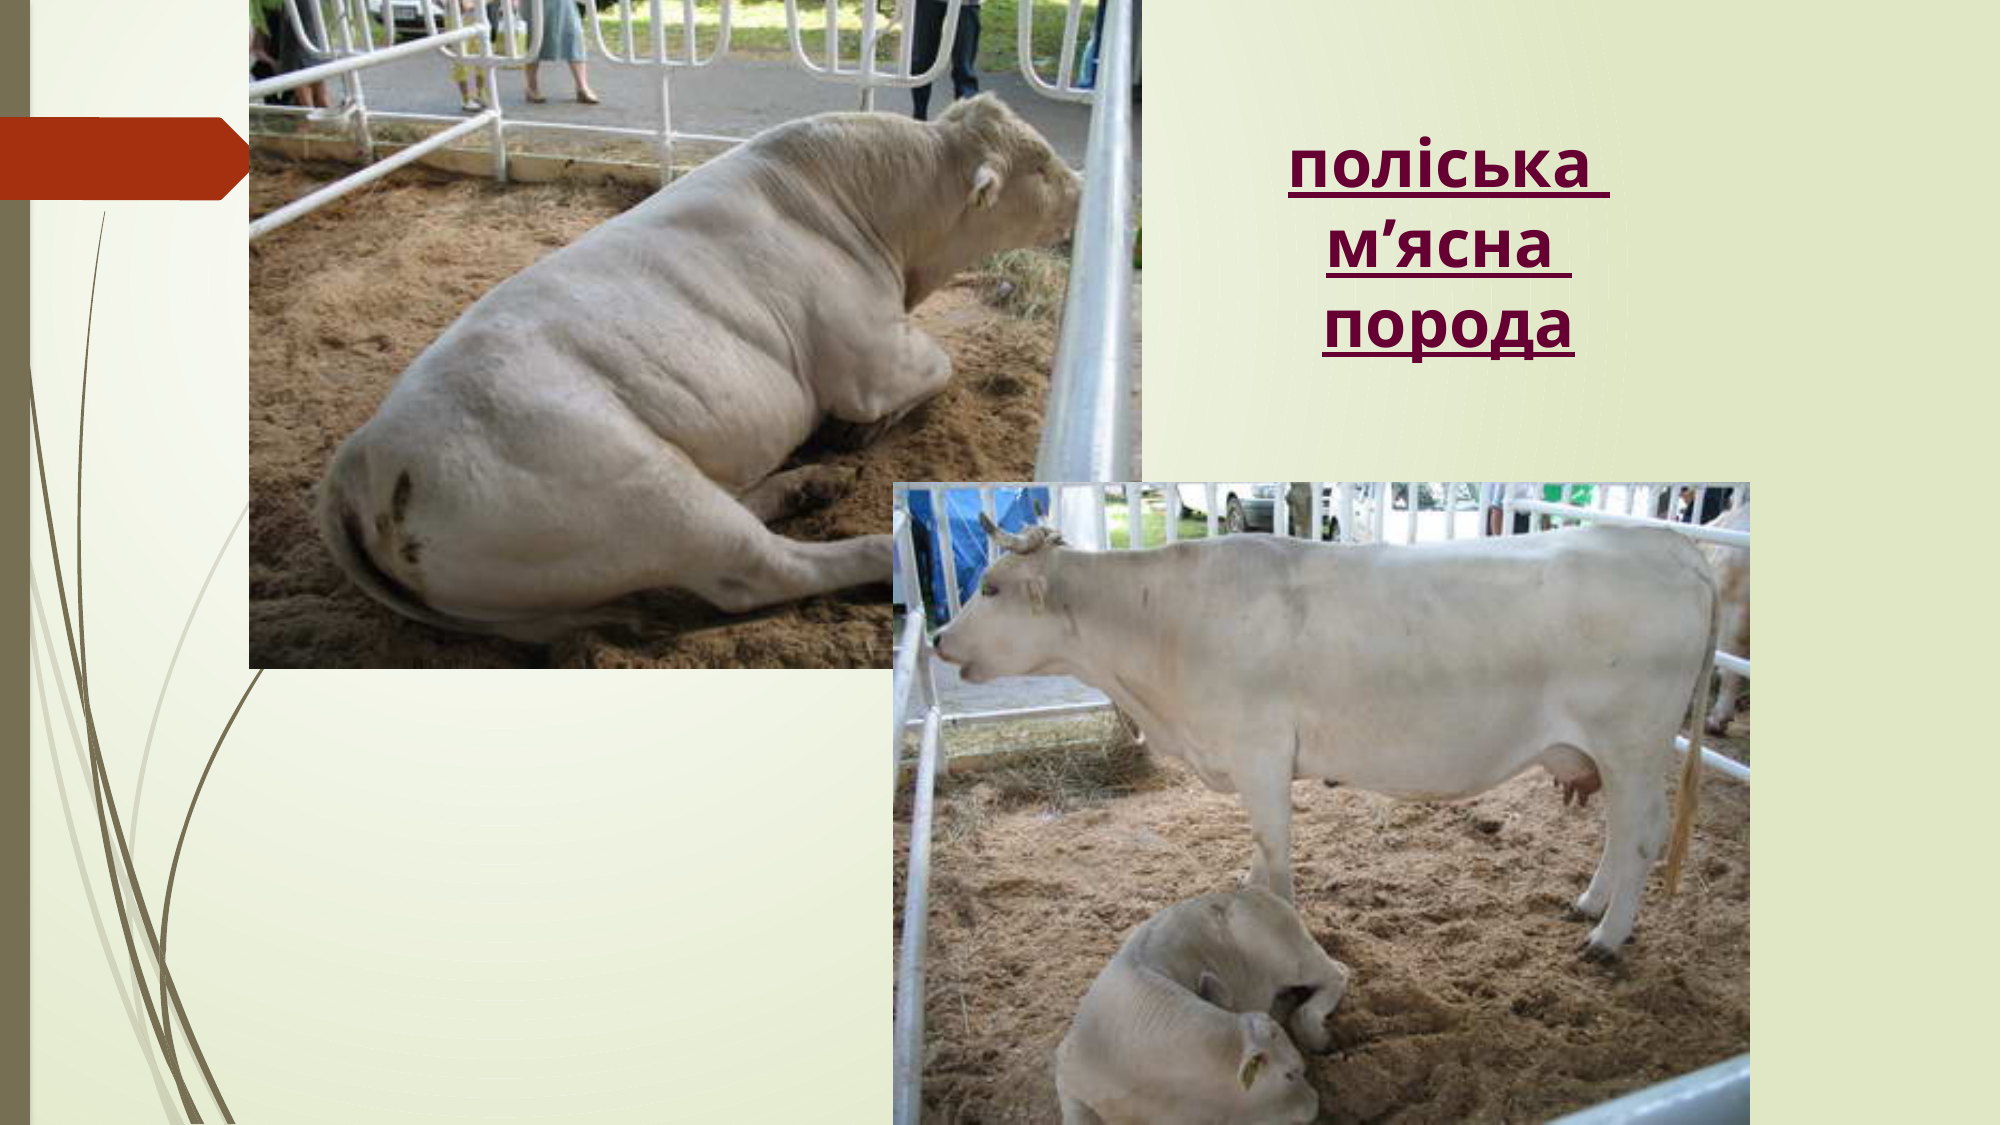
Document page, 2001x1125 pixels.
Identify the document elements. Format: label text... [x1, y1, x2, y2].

picture [249, 0, 1751, 1125]
text_box поліська м’ясна порода [1259, 113, 1638, 369]
